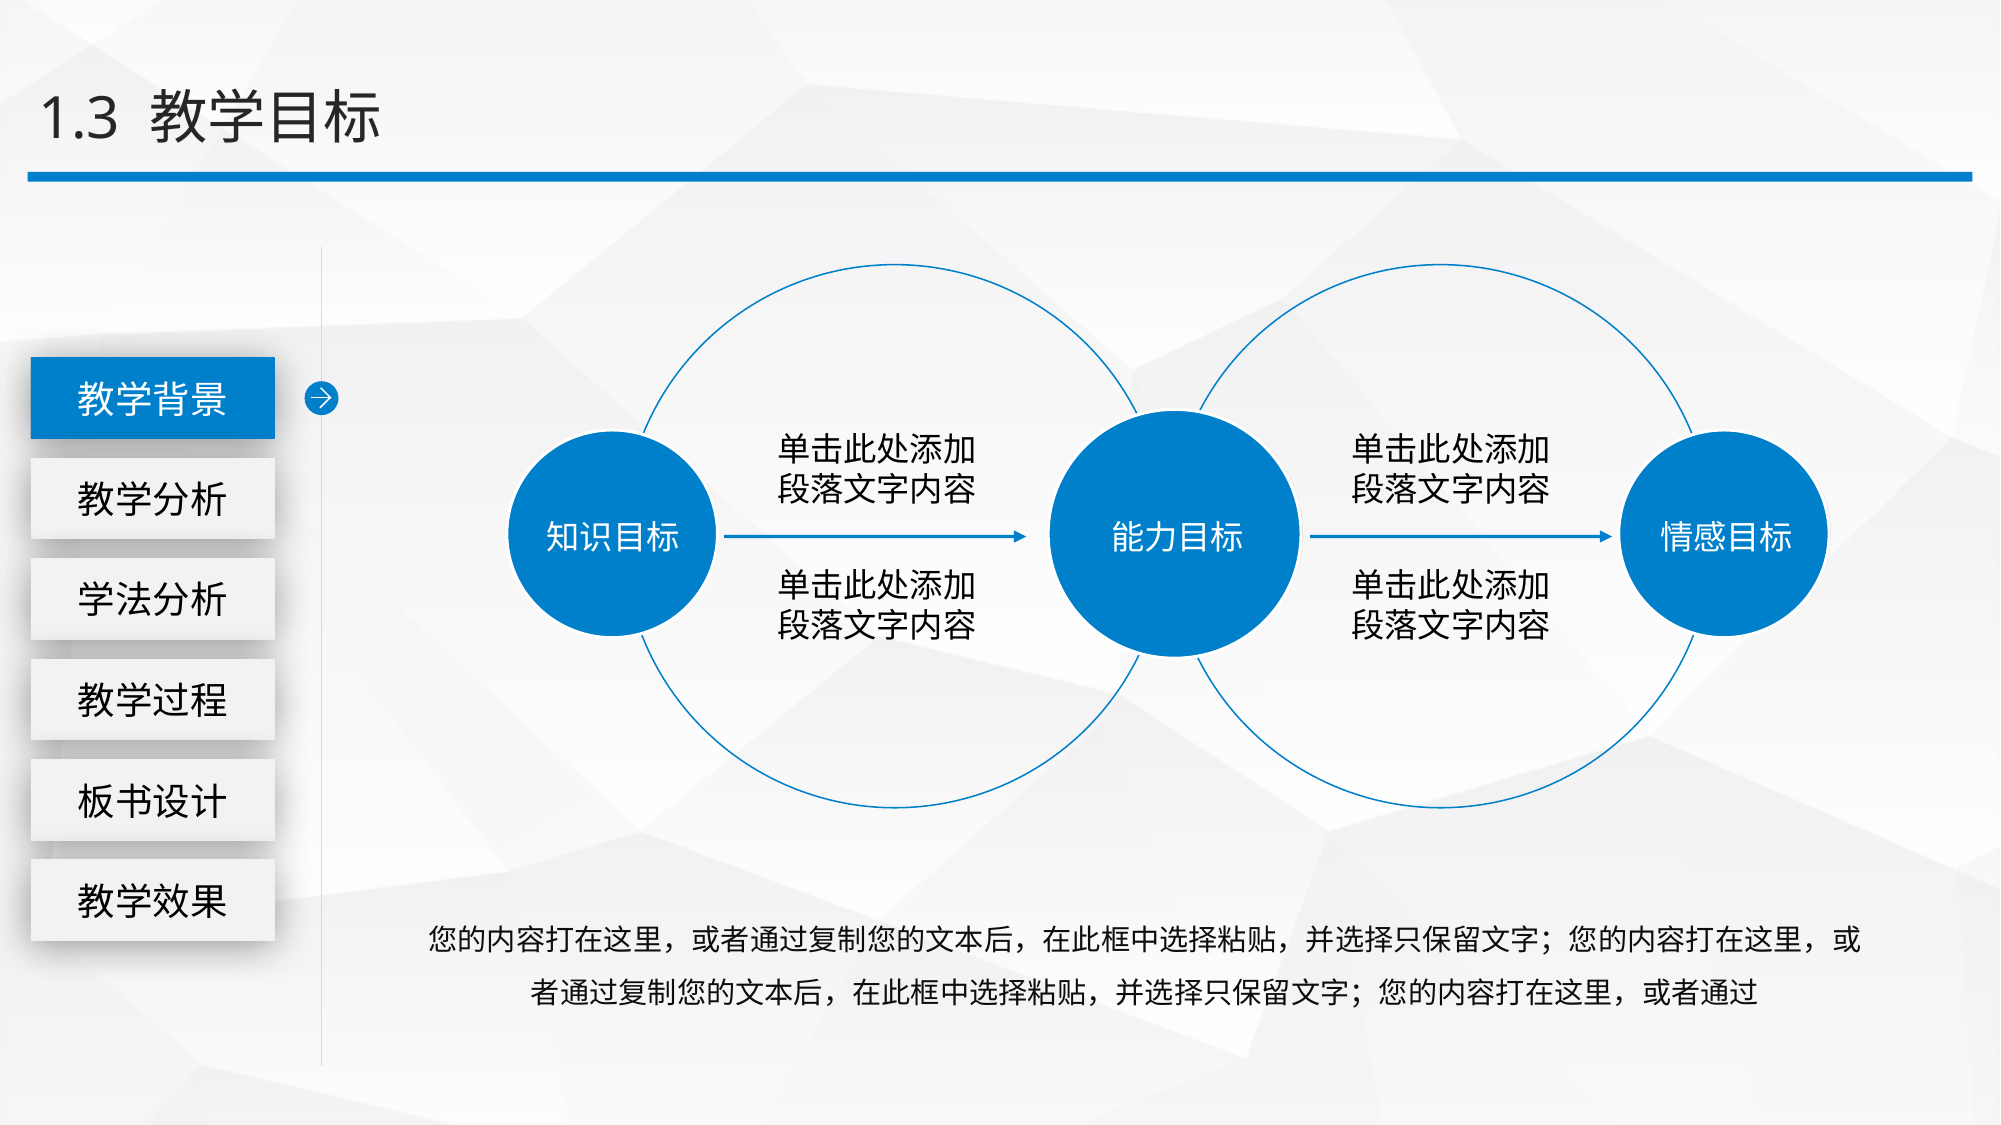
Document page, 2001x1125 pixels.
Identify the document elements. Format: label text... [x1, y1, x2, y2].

text_box [1200, 264, 1690, 429]
text_box 教学过程 [30, 659, 275, 740]
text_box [1048, 409, 1303, 659]
text_box 1.3 教学目标 [23, 73, 794, 158]
text_box 单击此处添加 段落文字内容 [682, 536, 1071, 673]
text_box 教学效果 [30, 859, 275, 941]
text_box [1198, 638, 1693, 808]
text_box 您的内容打在这里，或者通过复制您的文本后，在此框中选择粘贴，并选择只保留文字；您的内容打在这里，或者通过复制您的文本后，在此框中选择粘贴，并选择只保留文字；您的内容打在这里，或者通过 [405, 896, 1885, 1017]
text_box 板书设计 [30, 759, 275, 841]
text_box 单击此处添加 段落文字内容 [1257, 400, 1646, 536]
text_box [26, 171, 1973, 183]
text_box 单击此处添加 段落文字内容 [1257, 536, 1646, 673]
text_box [645, 264, 1135, 429]
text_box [304, 381, 339, 416]
text_box 教学分析 [30, 458, 275, 539]
text_box 学法分析 [30, 558, 275, 640]
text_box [506, 429, 719, 638]
picture [0, 0, 2000, 1125]
text_box [643, 638, 1137, 808]
text_box 教学背景 [30, 357, 275, 439]
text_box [1618, 429, 1831, 638]
text_box 单击此处添加 段落文字内容 [682, 400, 1071, 536]
